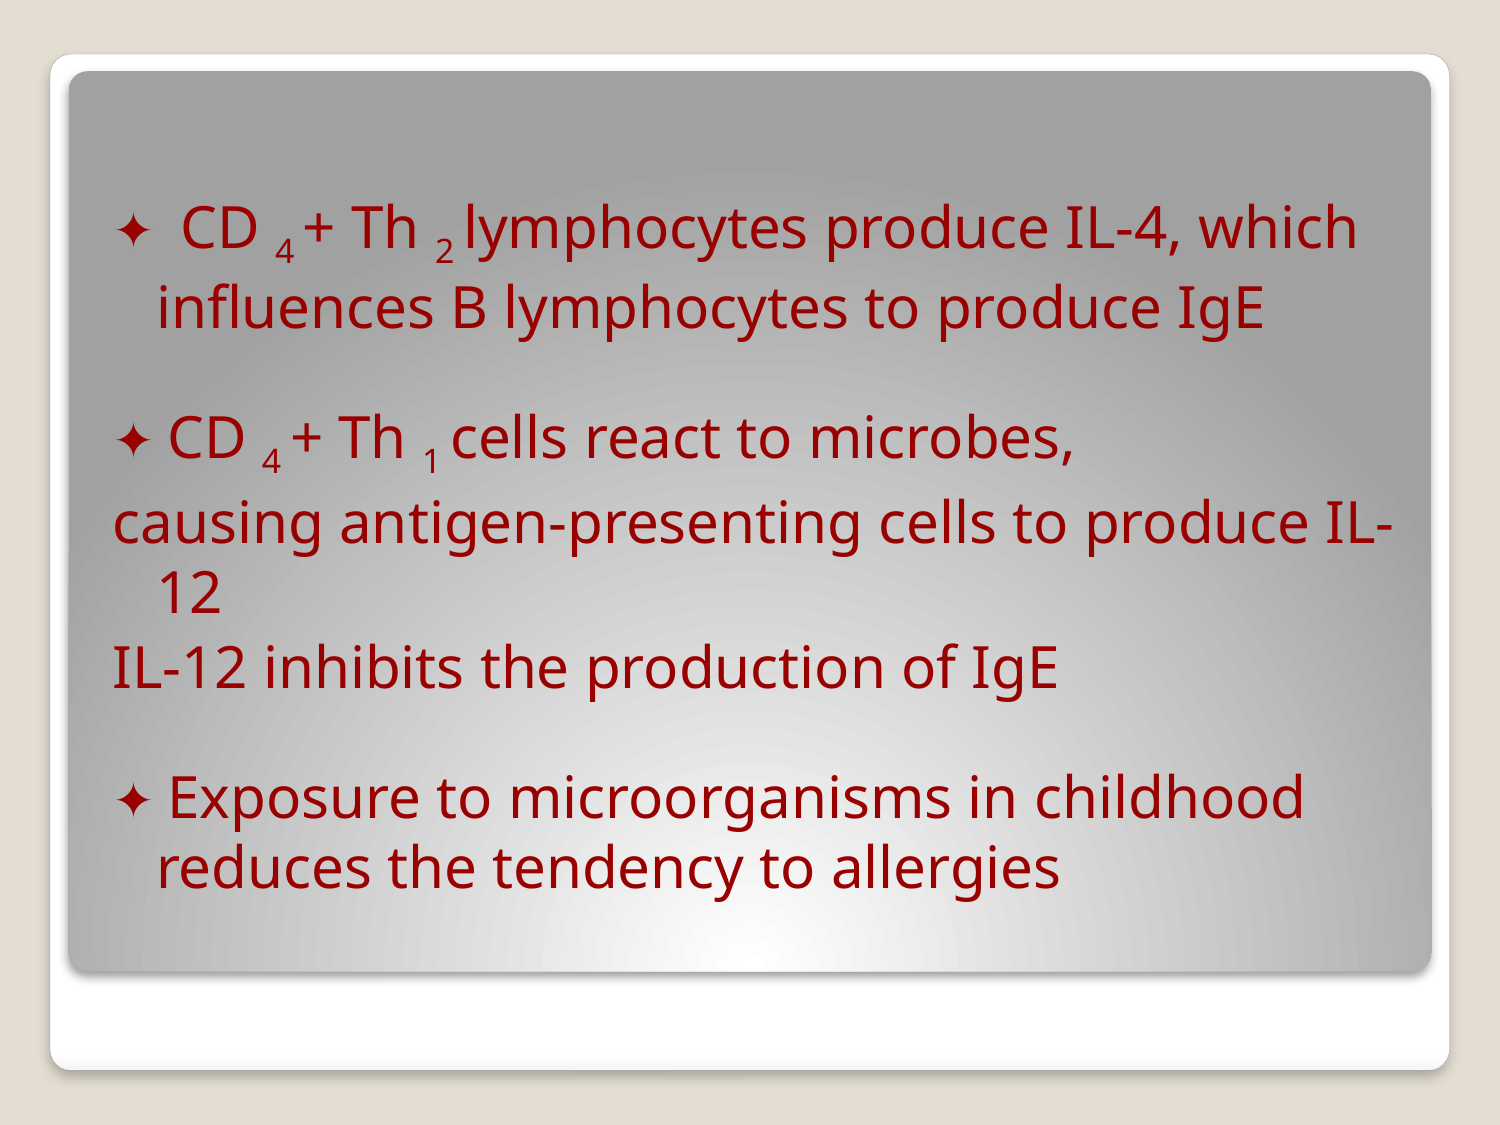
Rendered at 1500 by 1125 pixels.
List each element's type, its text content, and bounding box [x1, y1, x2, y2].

list ✦ CD 4 + Th 2 lymphocytes produce IL-4, which influences B lymphocytes to produce IgE ✦ CD 4 + Th 1 cells react to microbes, causing antigen-presenting cells to produce IL-12 IL-12 inhibits the production of IgE ✦ Exposure to microorganisms in childhood reduces the tendency to allergies [82, 175, 1425, 1067]
